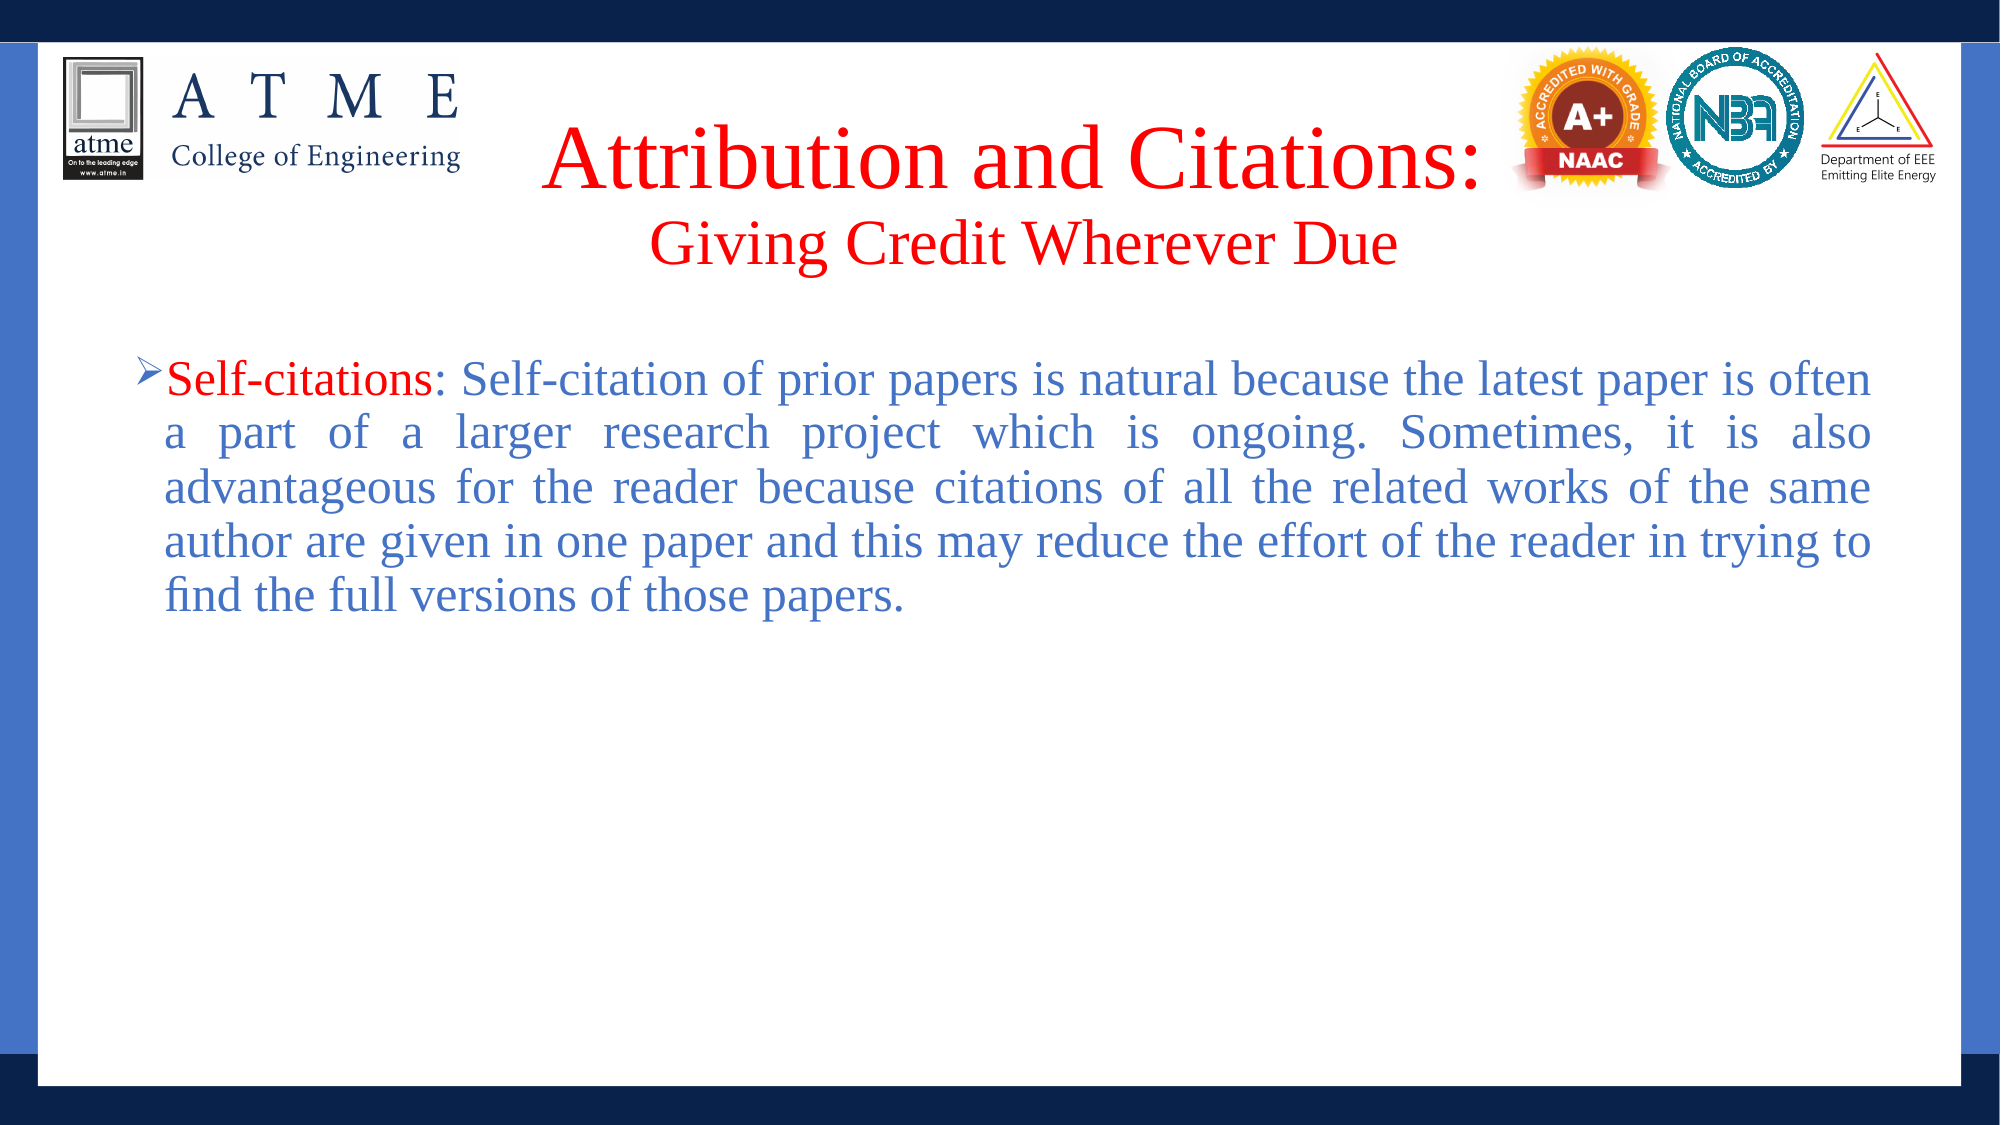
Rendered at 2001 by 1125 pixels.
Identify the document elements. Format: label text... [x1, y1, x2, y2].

title Attribution and Citations: Giving Credit Wherever Due [350, 99, 1700, 288]
picture [63, 57, 461, 180]
picture [1666, 47, 1804, 188]
picture [0, 1054, 2000, 1125]
picture [0, 0, 2000, 43]
picture [1531, 60, 1651, 99]
list Self-citations: Self-citation of prior papers is natural because the latest paper is often a part of a larger research project which is ongoing. Sometimes, it is also advantageous for the reader because citations of all the related works of the same author are given in one paper and this may reduce the effort of the reader in trying to ﬁnd the full versions of those papers. [111, 344, 1889, 738]
picture [1815, 49, 1939, 184]
